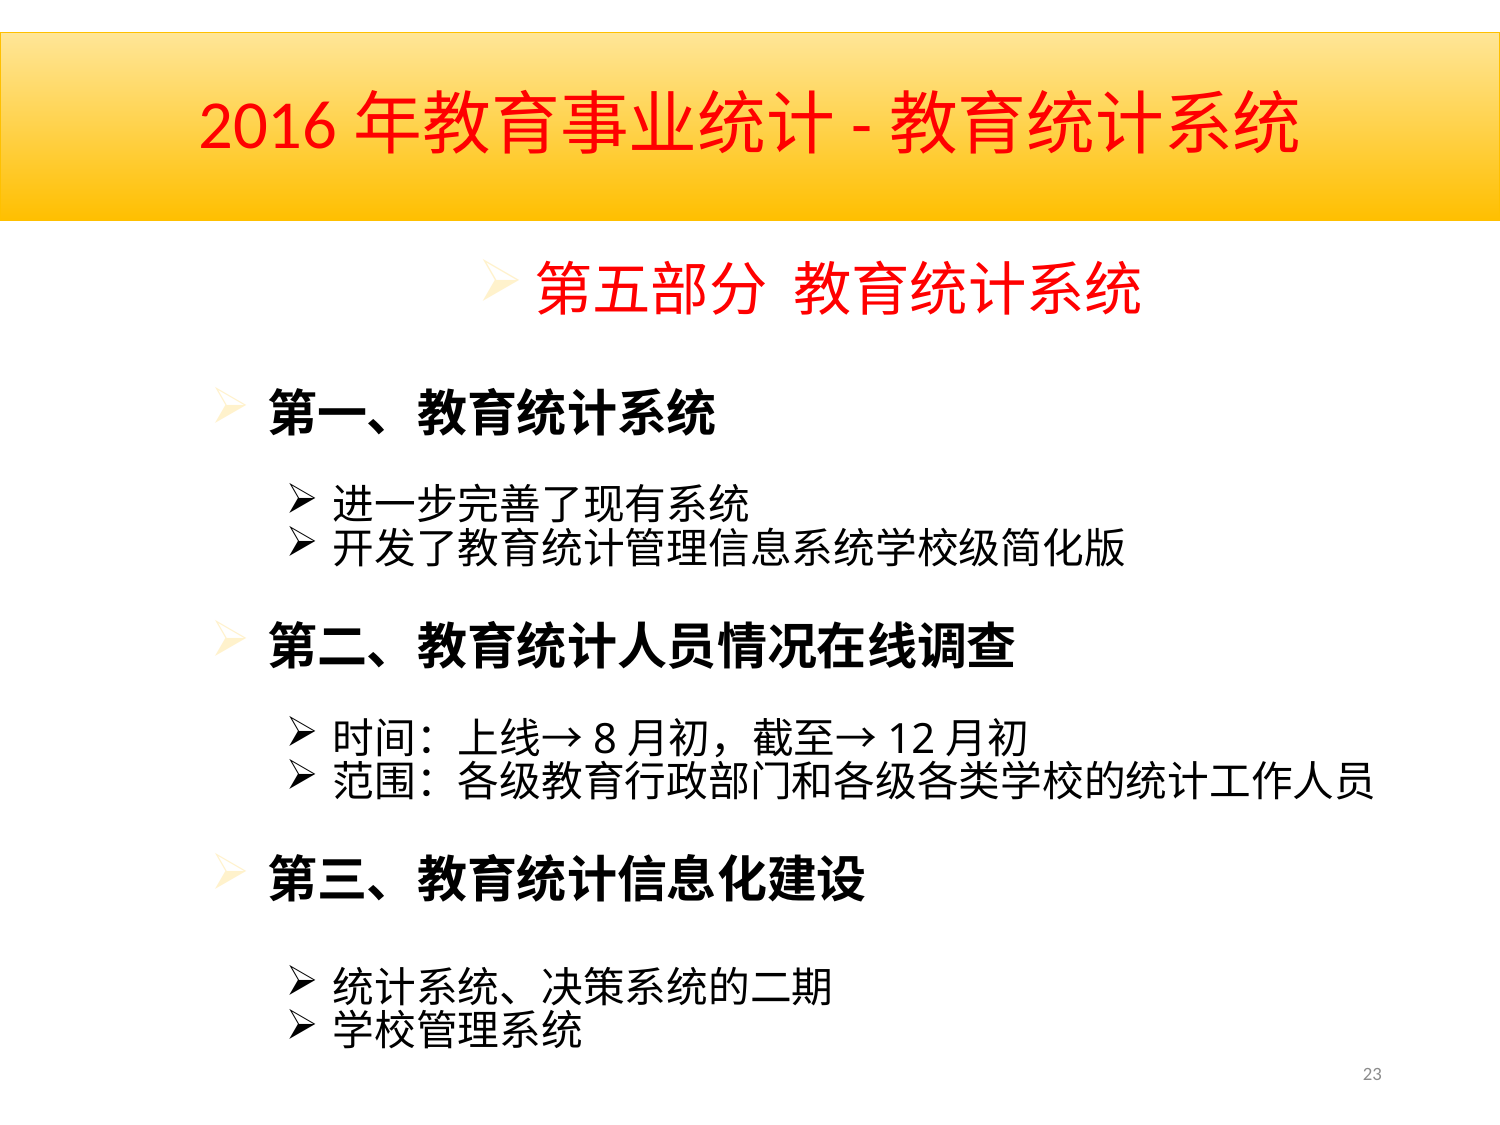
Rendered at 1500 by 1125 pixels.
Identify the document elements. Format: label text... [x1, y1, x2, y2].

slide_number 23 [1059, 1042, 1397, 1103]
title 2016年教育事业统计-教育统计系统 [0, 32, 1500, 221]
text_box 第五部分 教育统计系统 第一、教育统计系统 进一步完善了现有系统 开发了教育统计管理信息系统学校级简化版 第二、教育统计人员情况在线调查 时间：上线→8月初，截至→12月初 范围：各级教育行政部门和各级各类学校的统计工作人员 第三、教育统计信息化建设 统计系统、决策系统的二期 学校管理系统 [195, 255, 1425, 1053]
